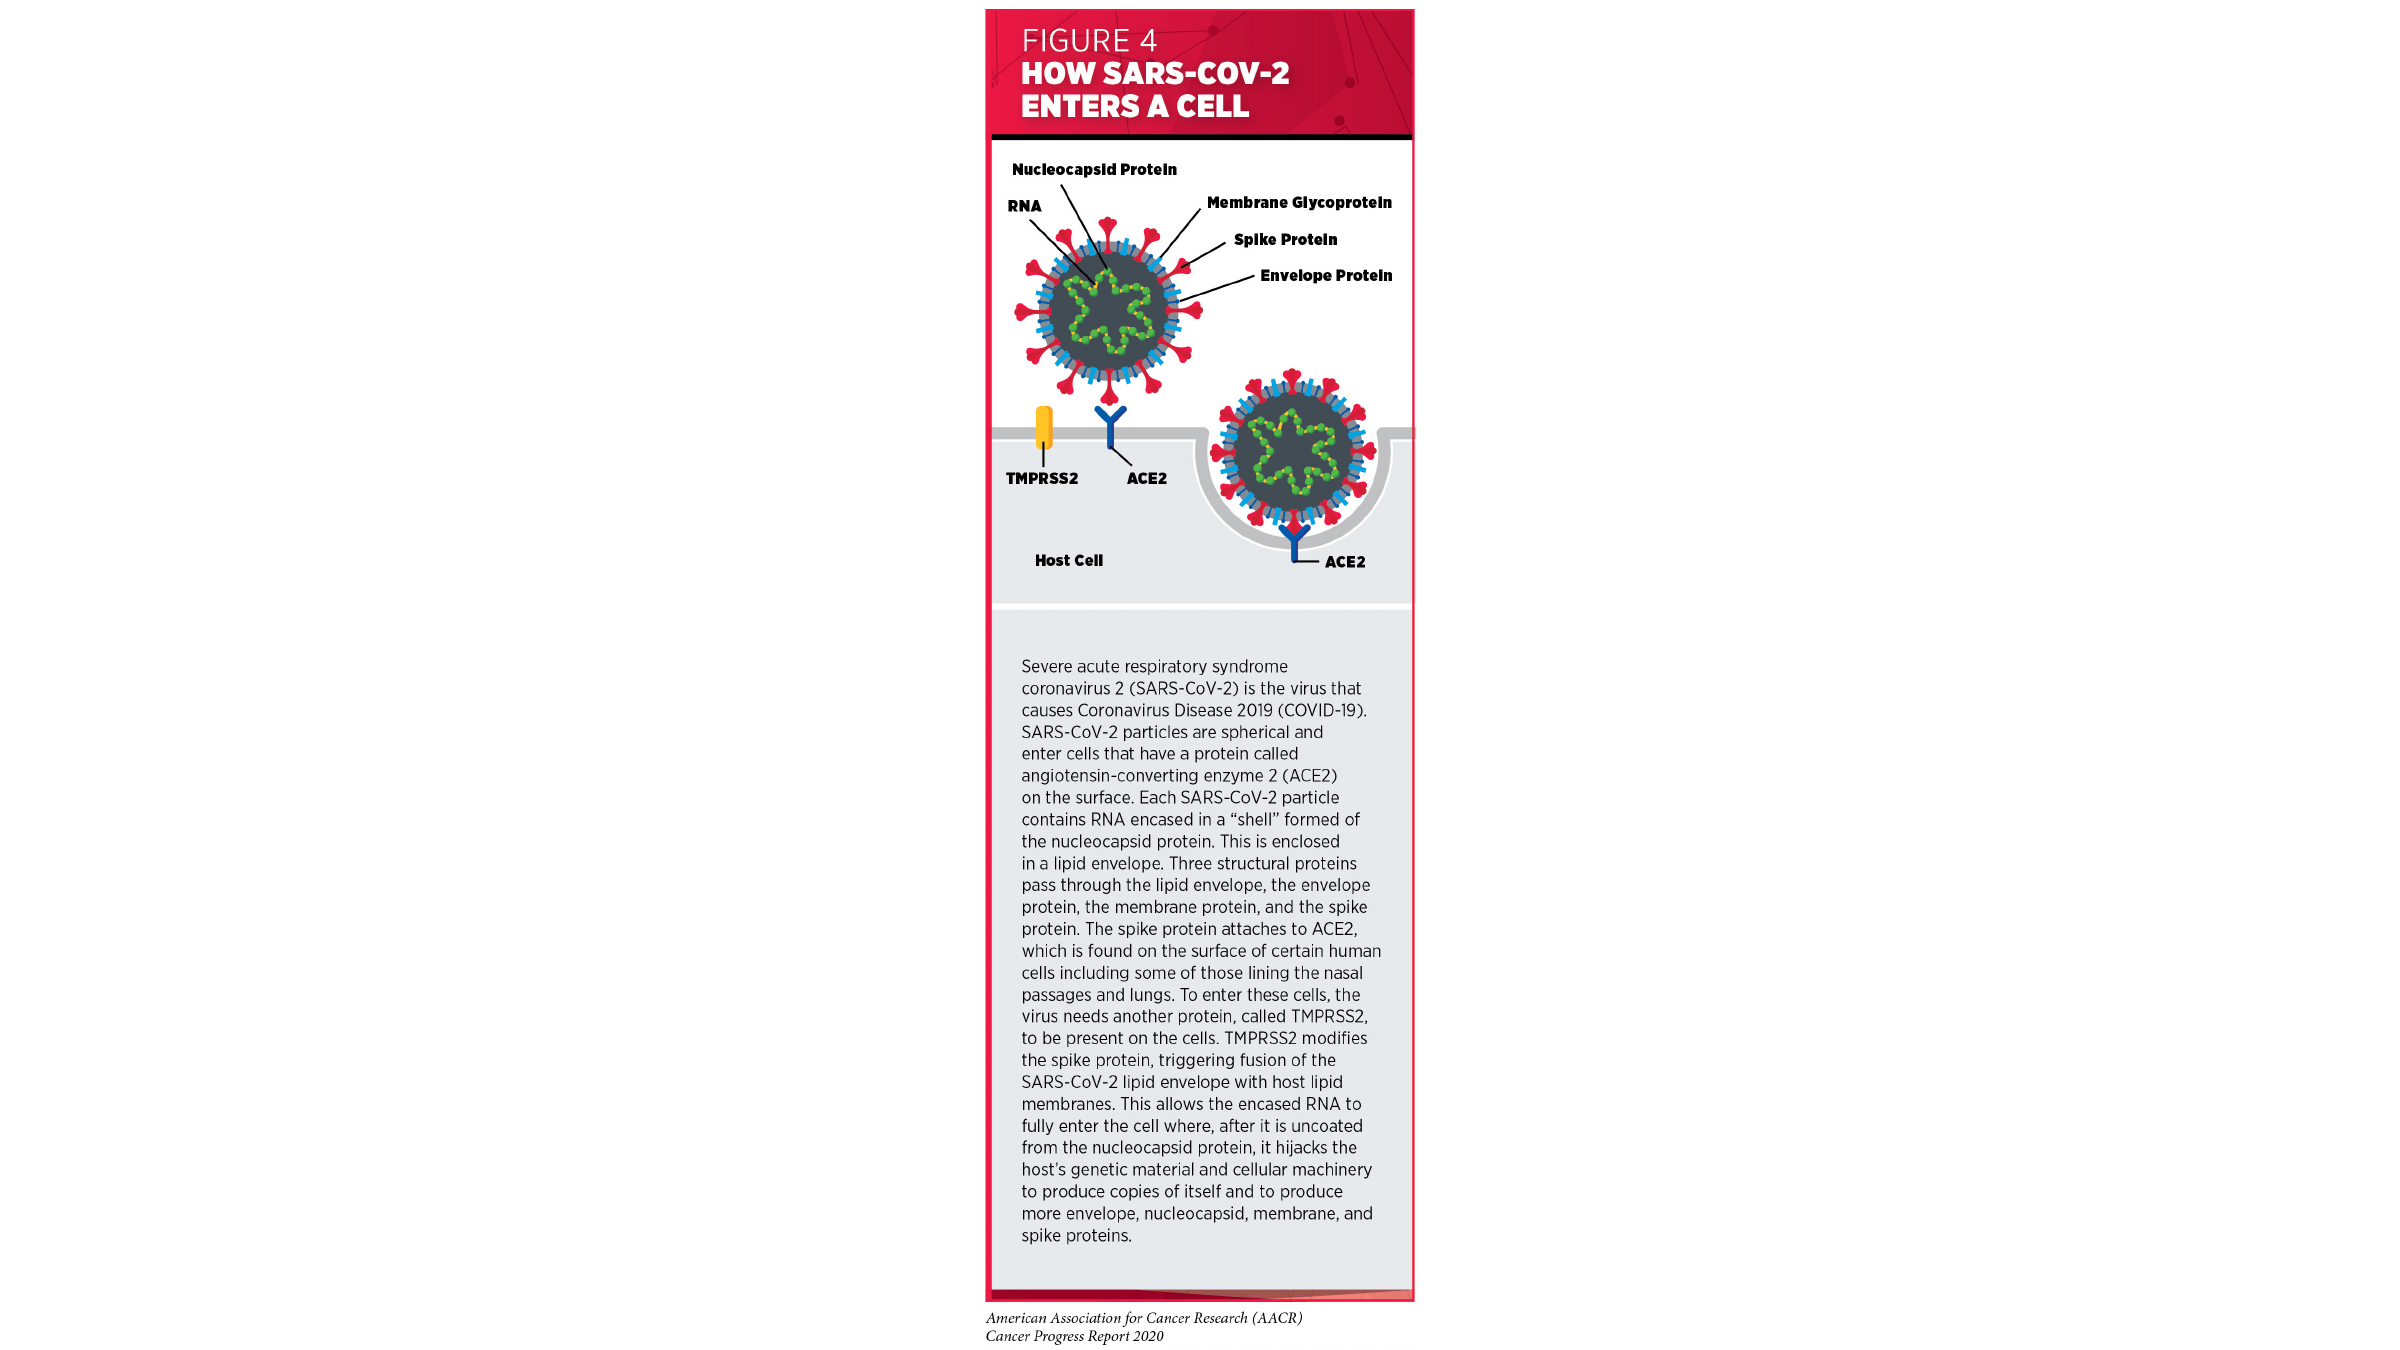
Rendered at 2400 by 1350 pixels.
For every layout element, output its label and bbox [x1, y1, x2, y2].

picture [975, 0, 1425, 1350]
